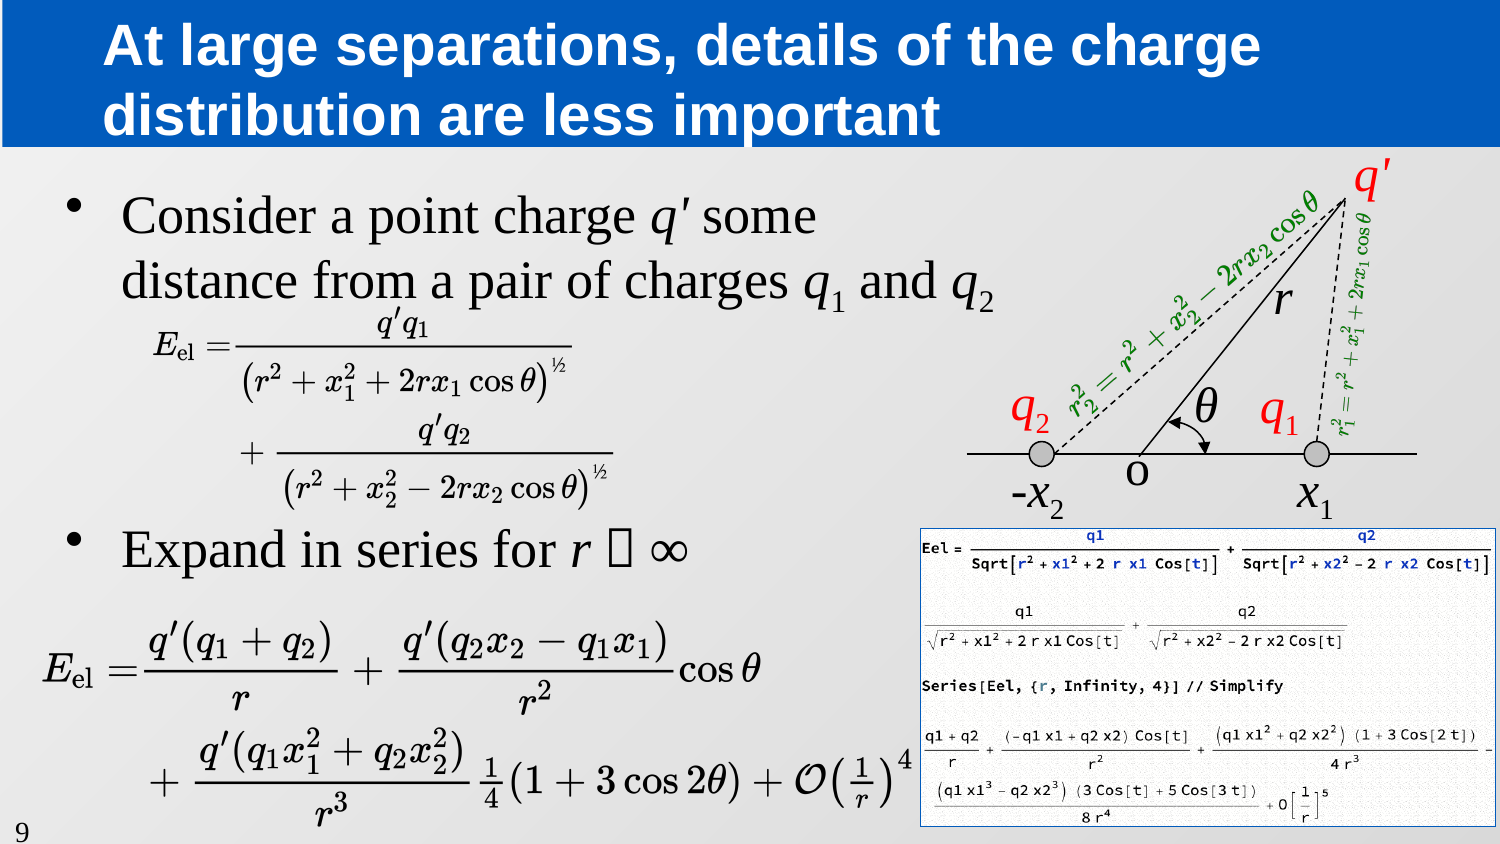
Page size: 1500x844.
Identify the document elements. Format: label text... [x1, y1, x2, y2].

title At large separations, details of the charge distribution are less important [87, 0, 1413, 147]
picture [41, 620, 915, 828]
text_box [966, 134, 1433, 527]
list Consider a point charge q' some distance from a pair of charges q1 and q2 Expand in series for r  ∞ [49, 171, 961, 619]
slide_number 9 [0, 806, 101, 844]
picture [920, 528, 1497, 828]
picture [151, 306, 617, 510]
